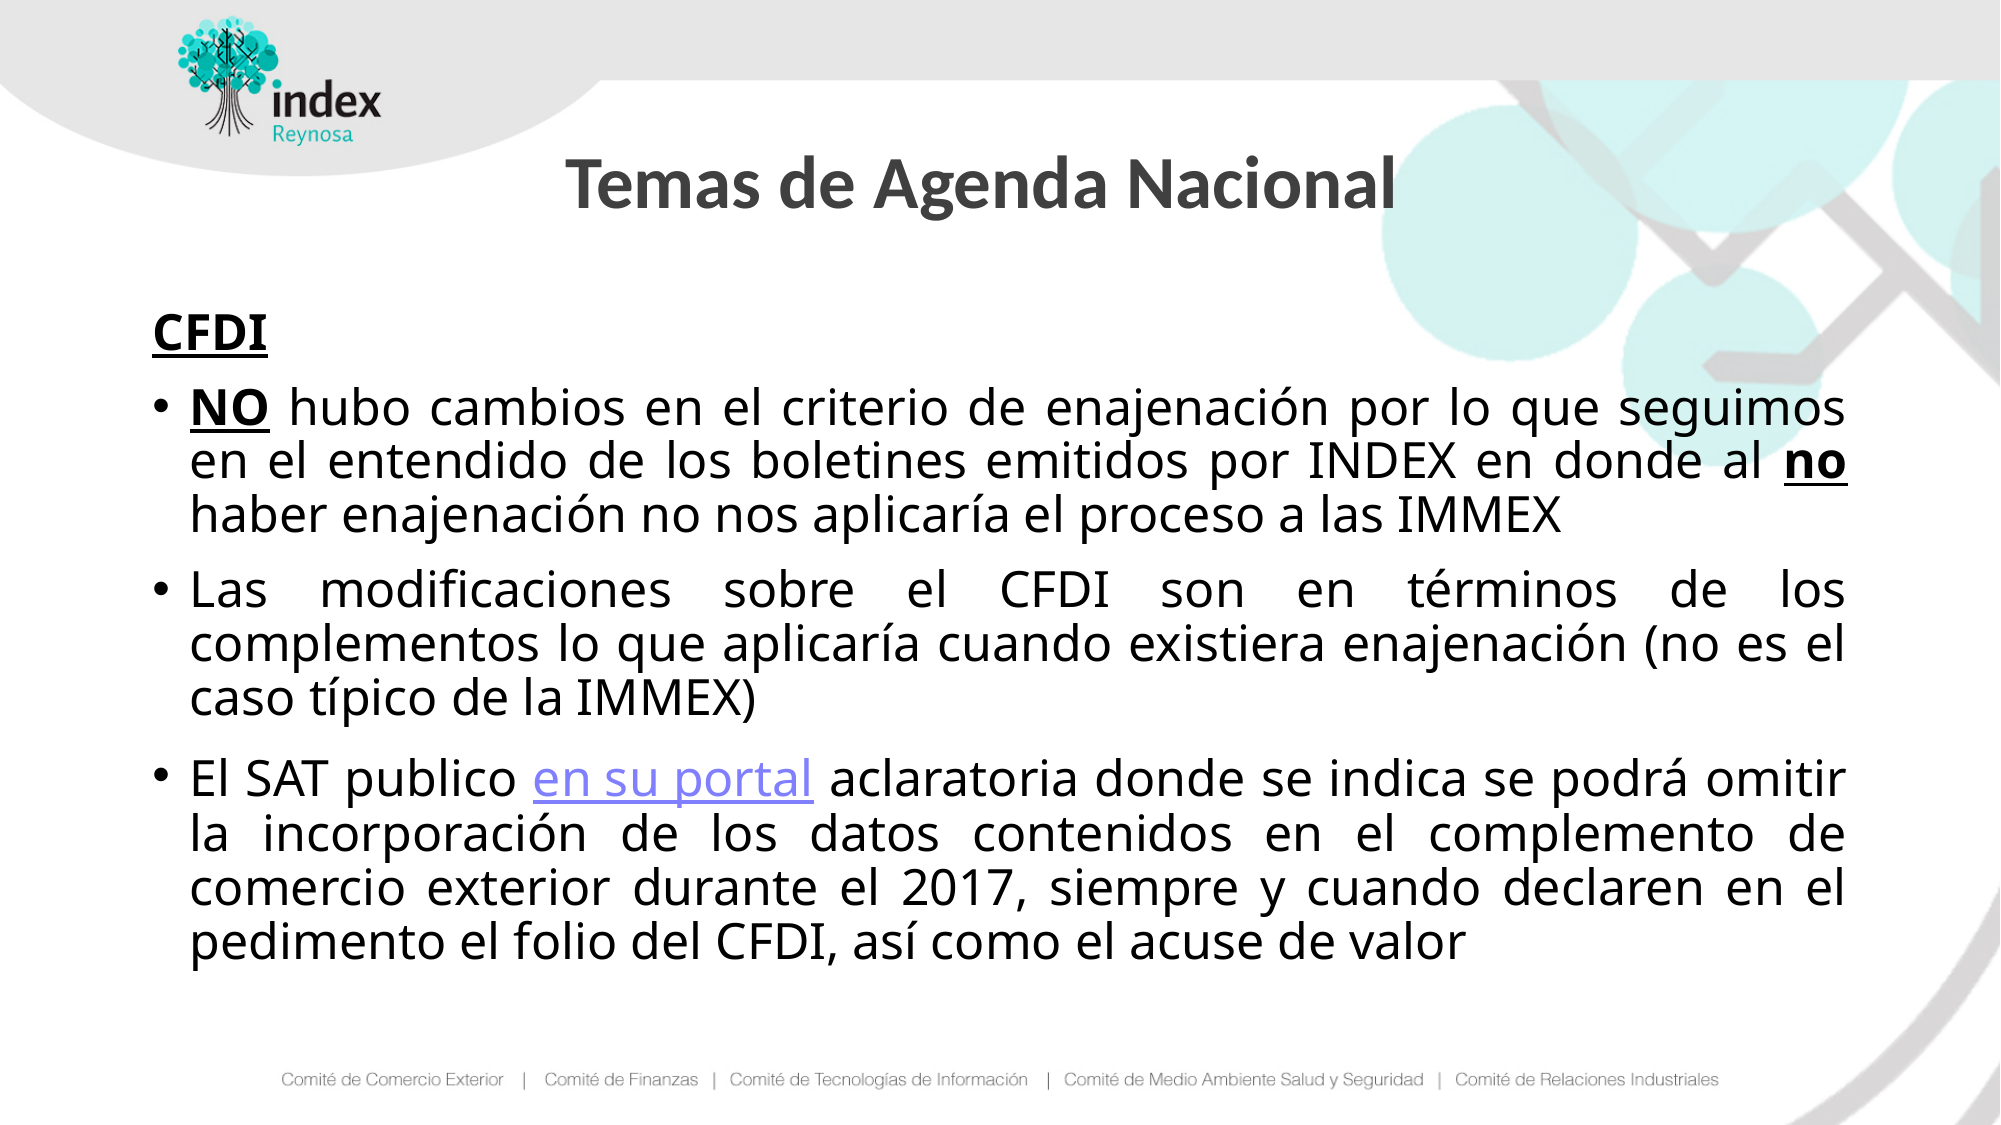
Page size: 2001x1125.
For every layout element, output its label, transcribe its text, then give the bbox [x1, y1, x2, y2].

list CFDI NO hubo cambios en el criterio de enajenación por lo que seguimos en el entendido de los boletines emitidos por INDEX en donde al no haber enajenación no nos aplicaría el proceso a las IMMEX Las modificaciones sobre el CFDI son en términos de los complementos lo que aplicaría cuando existiera enajenación (no es el caso típico de la IMMEX) El SAT publico en su portal aclaratoria donde se indica se podrá omitir la incorporación de los datos contenidos en el complemento de comercio exterior durante el 2017, siempre y cuando declaren en el pedimento el folio del CFDI, así como el acuse de valor [137, 299, 1863, 1014]
title Temas de Agenda Nacional [550, 111, 1926, 257]
picture [0, 0, 2000, 1125]
